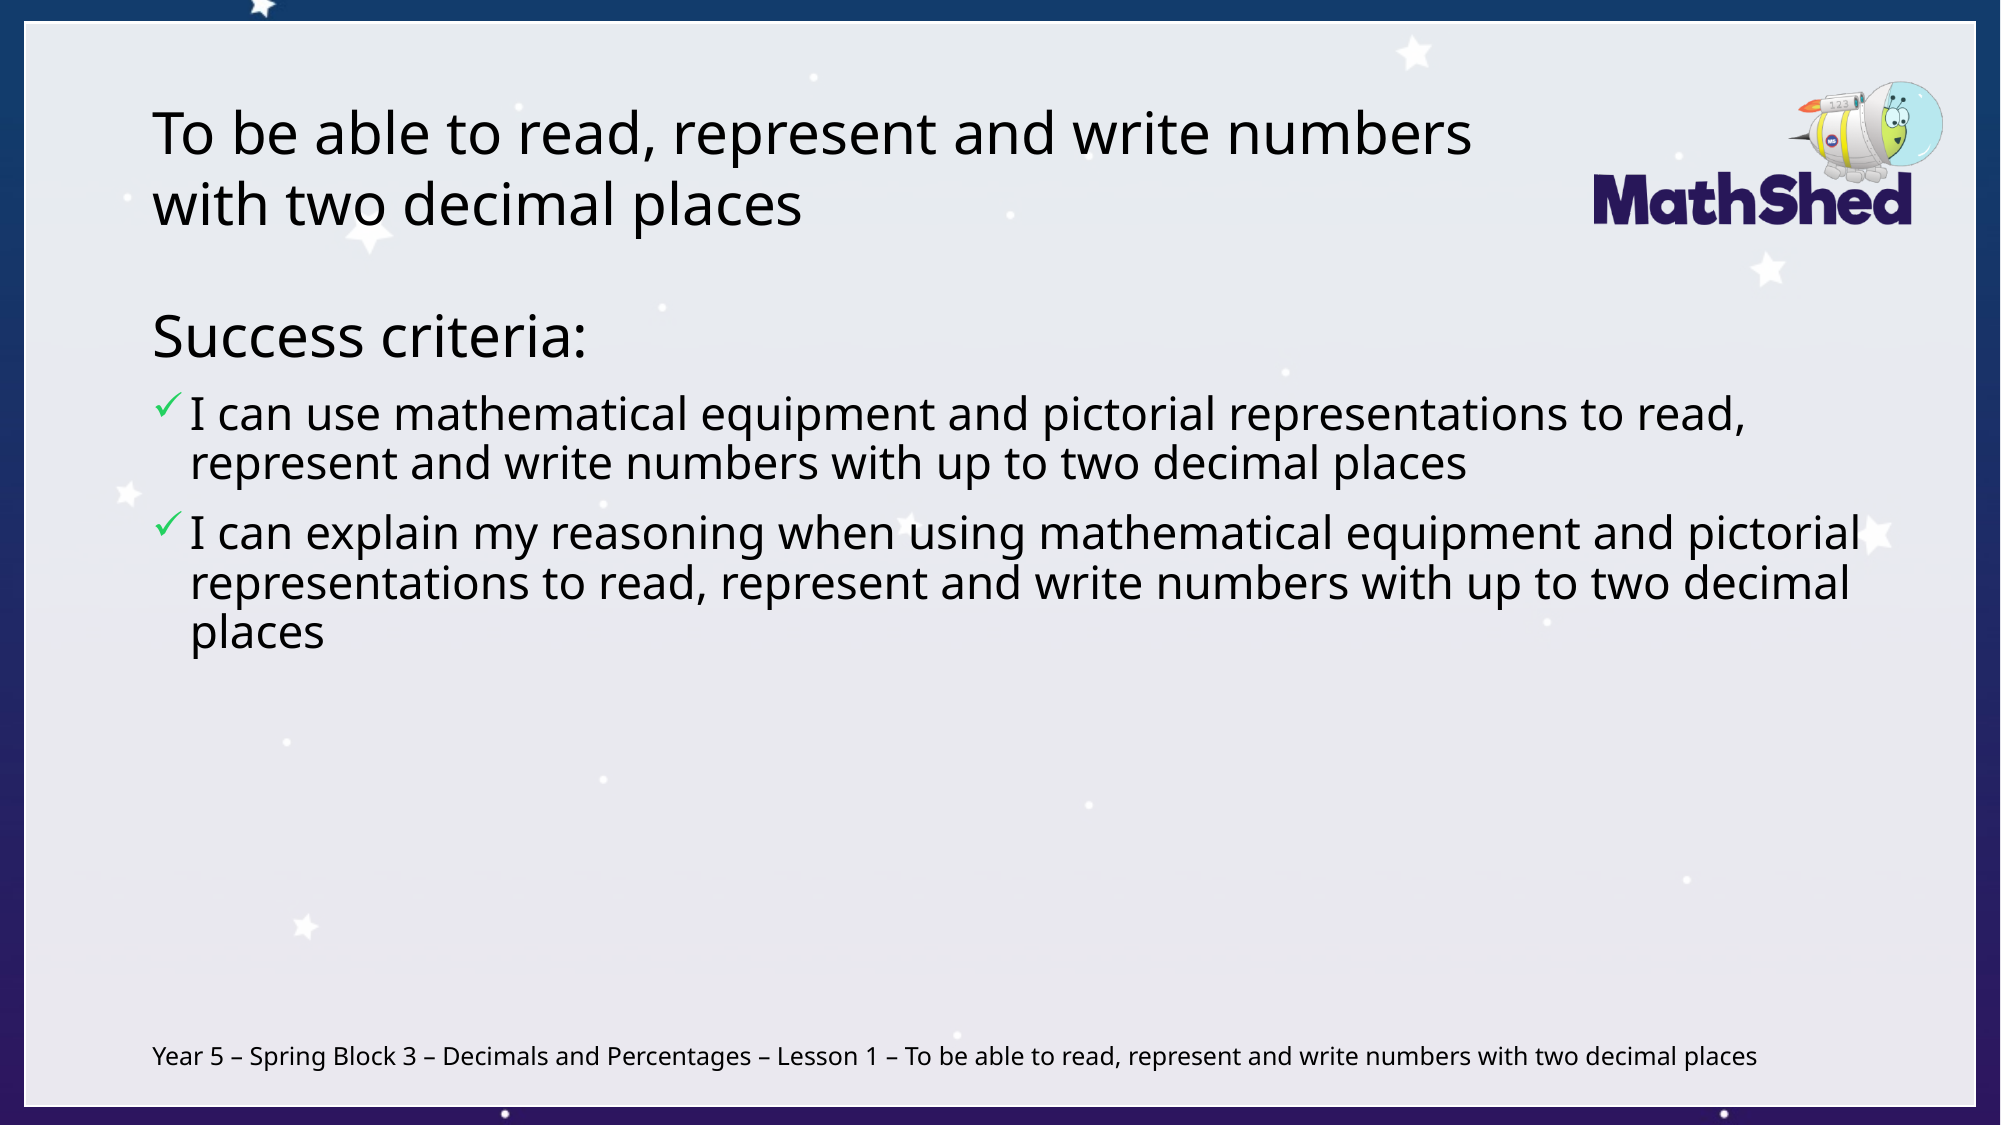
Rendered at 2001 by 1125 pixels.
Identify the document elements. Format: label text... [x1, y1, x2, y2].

footer Year 5 – Spring Block 3 – Decimals and Percentages – Lesson 1 – To be able to read, represent and write numbers with two decimal places [137, 1033, 2000, 1093]
picture [0, 0, 2001, 1125]
title To be able to read, represent and write numbers with two decimal places [137, 59, 1578, 278]
list Success criteria: I can use mathematical equipment and pictorial representations to read, represent and write numbers with up to two decimal places I can explain my reasoning when using mathematical equipment and pictorial representations to read, represent and write numbers with up to two decimal places [137, 299, 1898, 1014]
